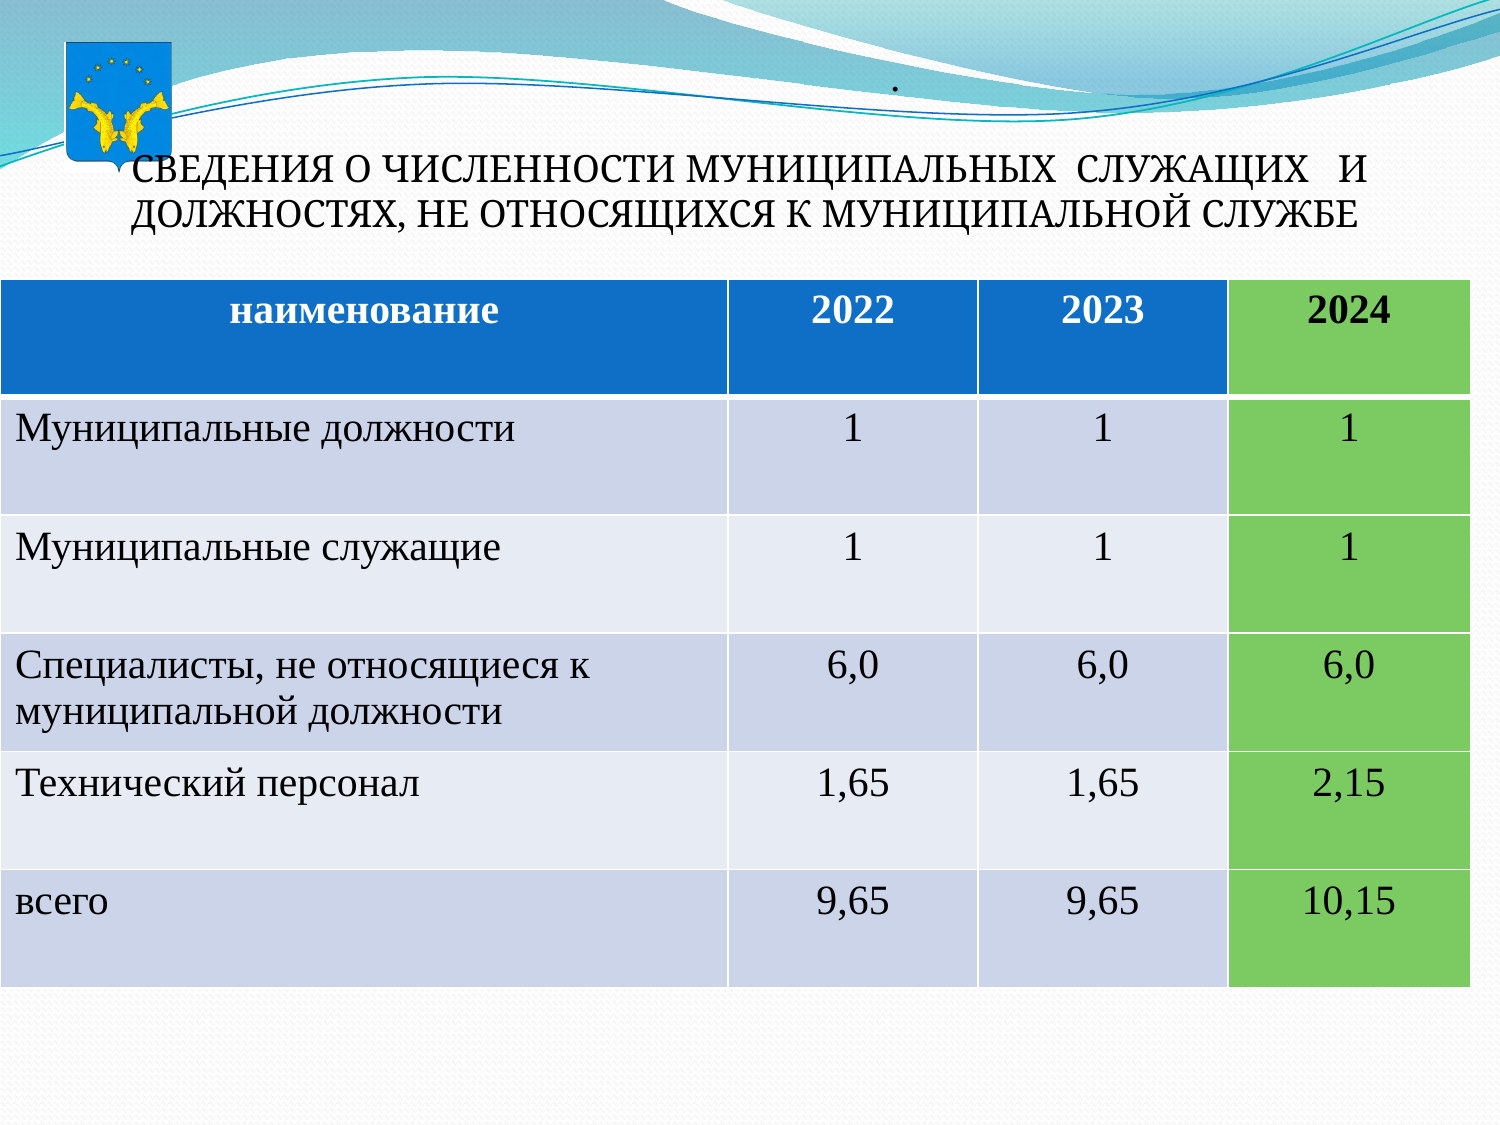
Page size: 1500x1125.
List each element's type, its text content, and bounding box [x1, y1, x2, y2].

table_header 2023 [979, 280, 1227, 394]
table_cell 1 [979, 516, 1227, 632]
table_cell Муниципальные служащие [1, 516, 727, 632]
text_box СВЕДЕНИЯ О ЧИСЛЕННОСТИ МУНИЦИПАЛЬНЫХ СЛУЖАЩИХ И ДОЛЖНОСТЯХ, НЕ ОТНОСЯЩИХСЯ К МУНИЦИПАЛЬНОЙ СЛУЖБЕ [0, 137, 1500, 242]
table_cell 10,15 [1229, 870, 1470, 987]
table_cell 9,65 [729, 870, 977, 987]
table_cell 1,65 [979, 752, 1227, 869]
table_cell 6,0 [979, 634, 1227, 751]
picture [64, 42, 172, 173]
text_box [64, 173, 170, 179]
table_cell 1 [729, 516, 977, 632]
table_cell 1 [1229, 516, 1470, 632]
text_box . [301, 42, 1500, 108]
table_header 2022 [729, 280, 977, 394]
table_cell 6,0 [729, 634, 977, 751]
table_cell 9,65 [979, 870, 1227, 987]
table_cell 2,15 [1229, 752, 1470, 869]
table_cell 6,0 [1229, 634, 1470, 751]
table_cell всего [1, 870, 727, 987]
table_cell Технический персонал [1, 752, 727, 869]
table_cell 1 [979, 400, 1227, 514]
table_cell Специалисты, не относящиеся к муниципальной должности [1, 634, 727, 751]
table_cell 1 [729, 400, 977, 514]
table_cell 1,65 [729, 752, 977, 869]
table_header 2023 уточненный план [59, 137, 176, 183]
table_cell Муниципальные должности [1, 400, 727, 514]
table_cell 1 [1229, 400, 1470, 514]
table_header 2024 [1229, 280, 1470, 394]
table_header наименование [1, 280, 727, 394]
